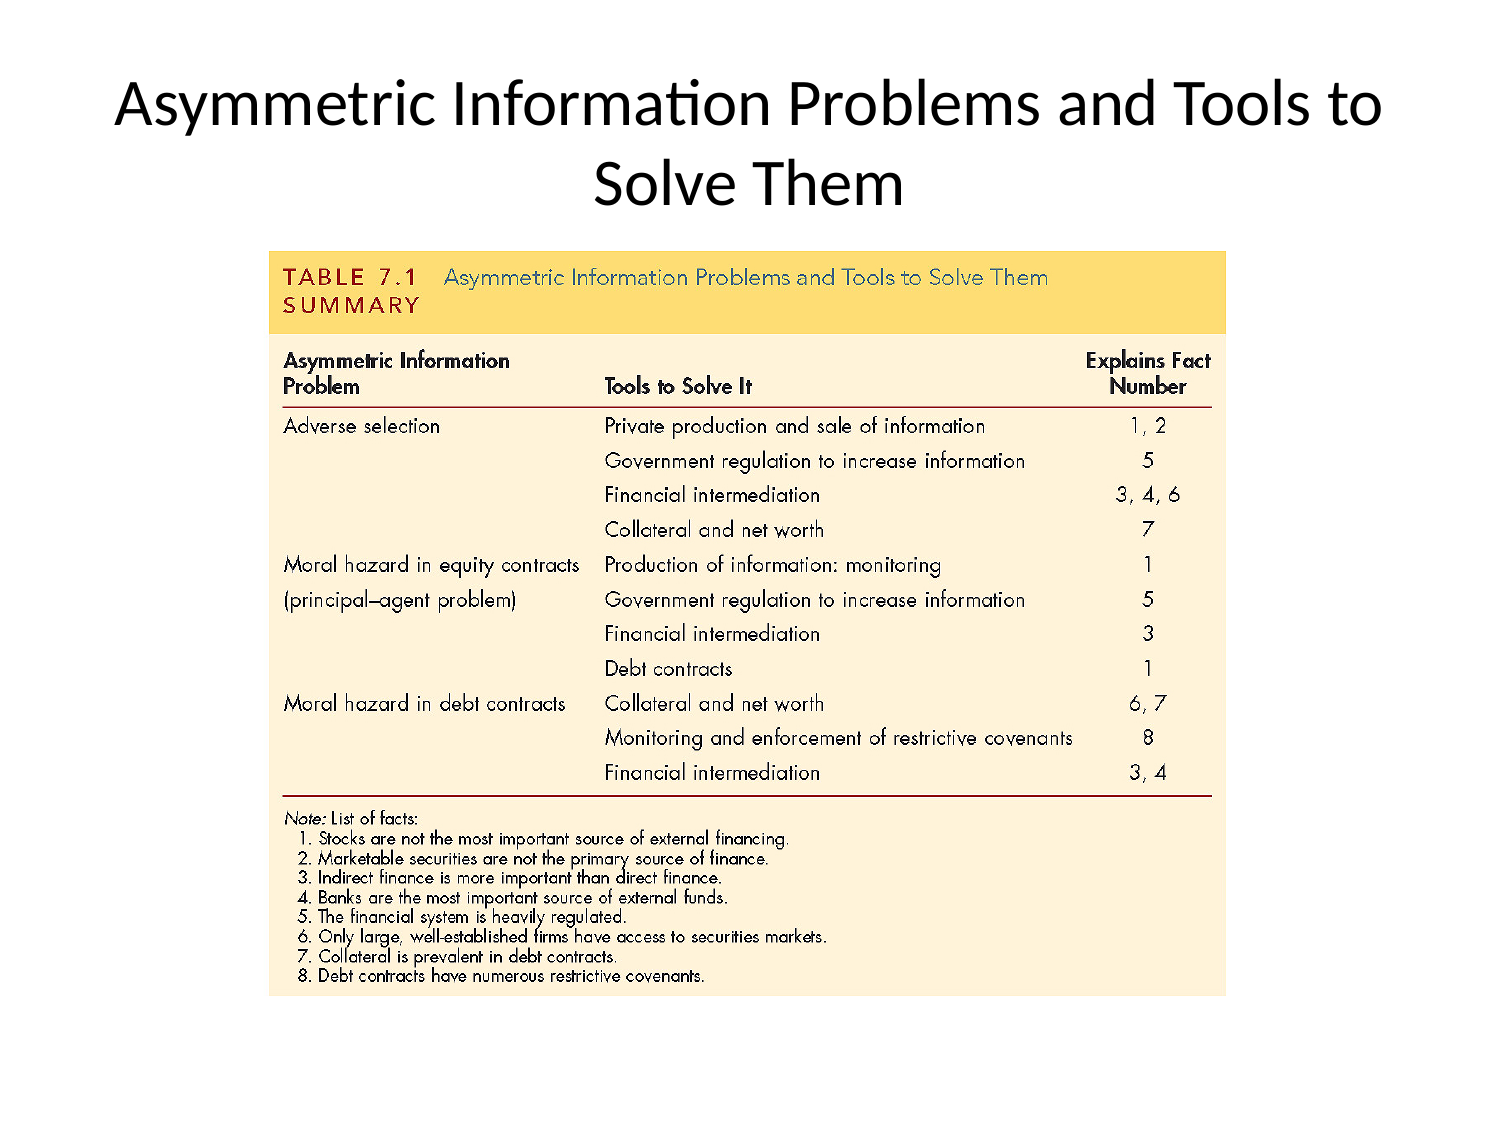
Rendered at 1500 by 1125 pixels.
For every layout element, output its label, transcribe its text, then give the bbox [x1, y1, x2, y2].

title Asymmetric Information Problems and Tools to Solve Them [75, 45, 1425, 233]
picture [262, 243, 1233, 1002]
